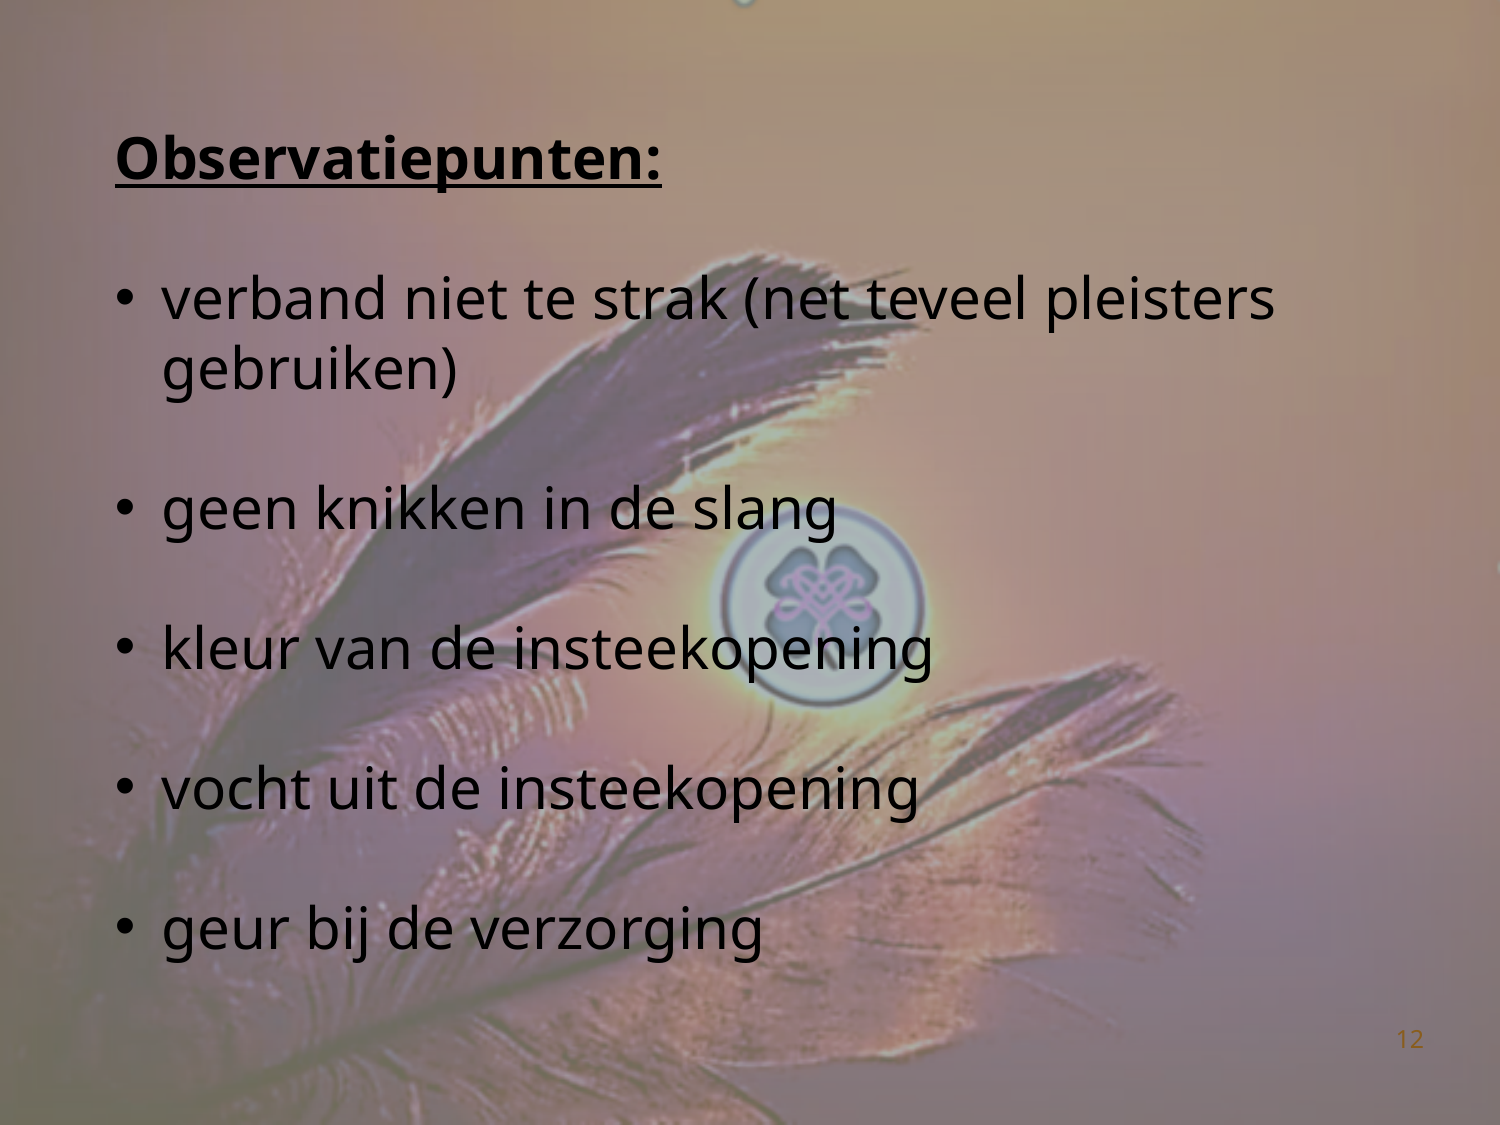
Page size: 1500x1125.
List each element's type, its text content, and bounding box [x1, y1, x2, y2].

text_box Observatiepunten: verband niet te strak (net teveel pleisters gebruiken) geen knikken in de slang kleur van de insteekopening vocht uit de insteekopening geur bij de verzorging [100, 113, 1376, 1059]
slide_number 12 [1089, 1010, 1440, 1071]
